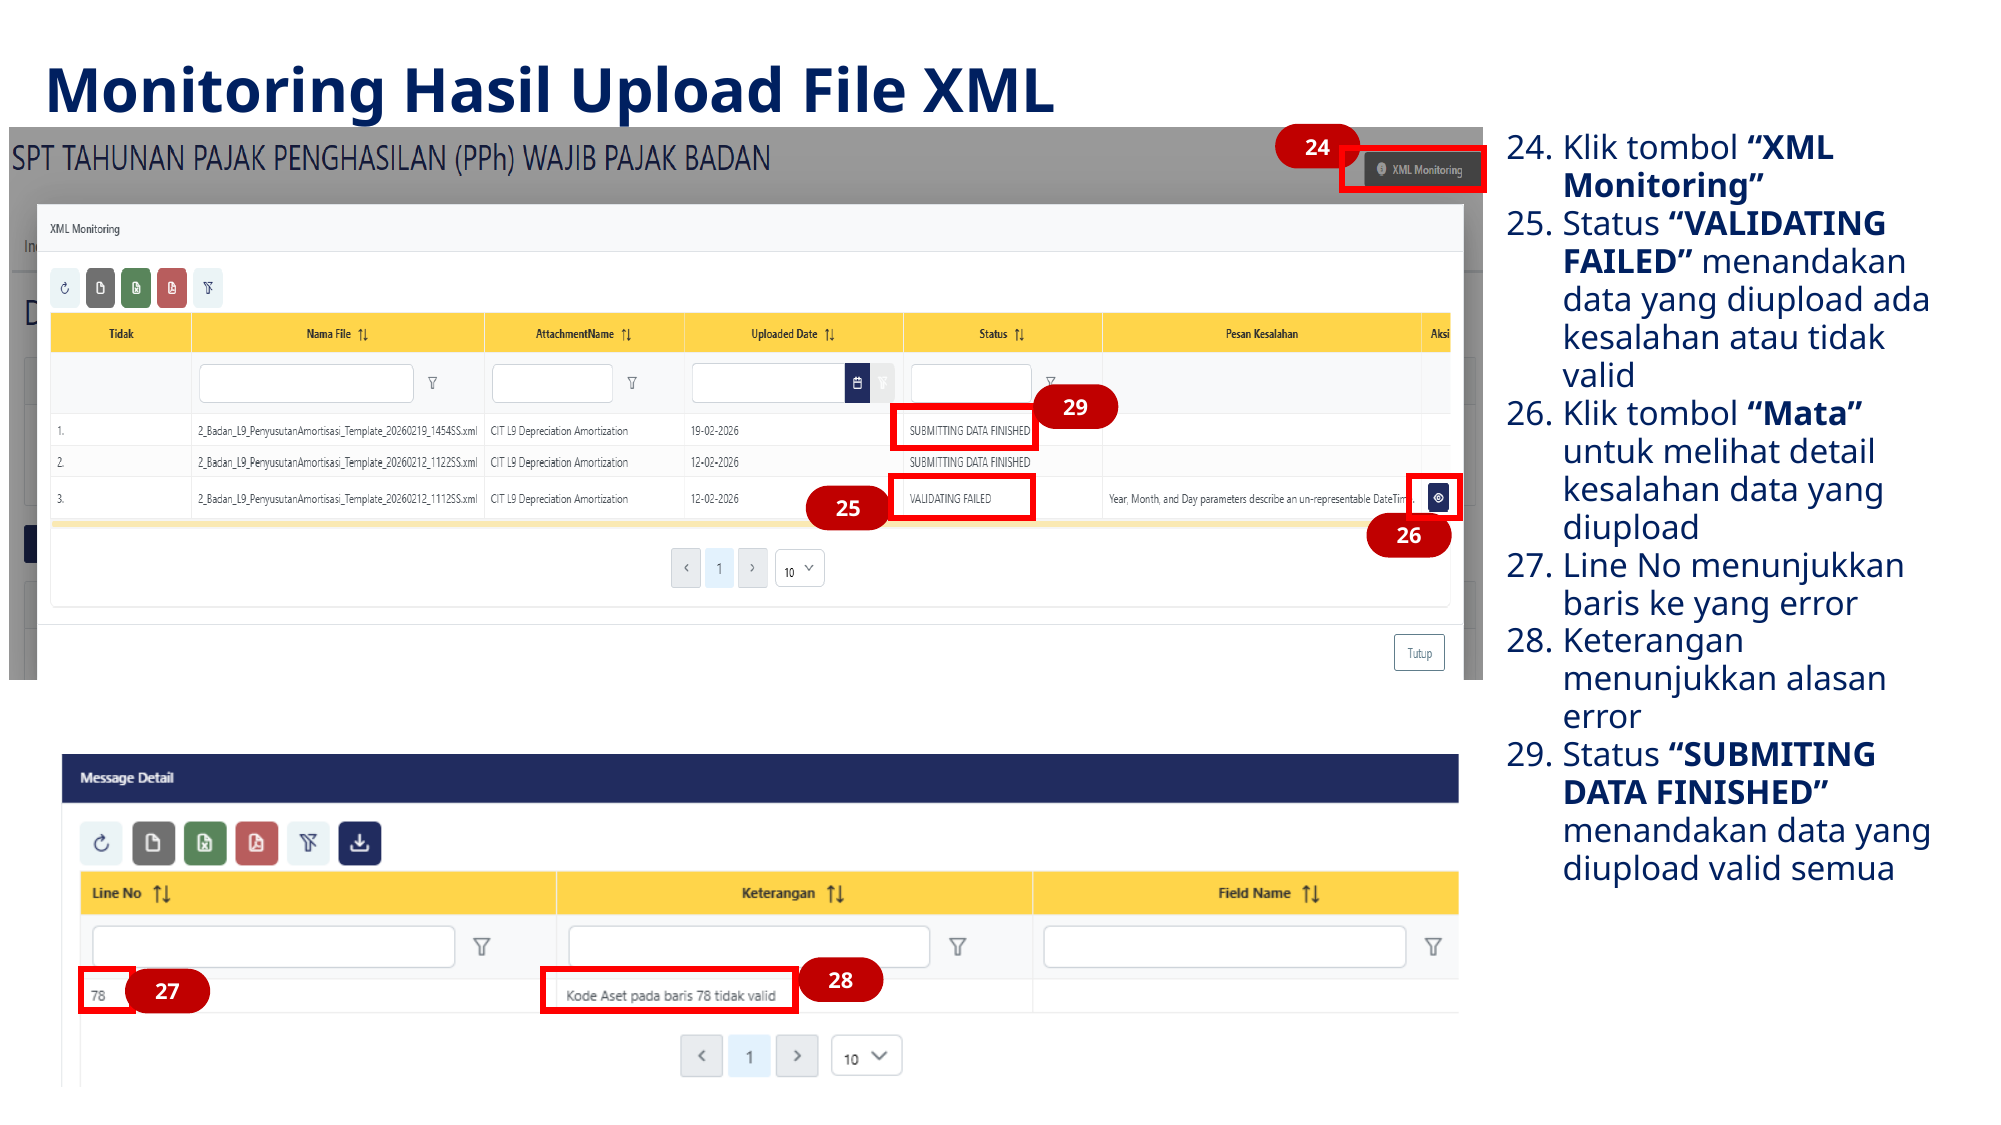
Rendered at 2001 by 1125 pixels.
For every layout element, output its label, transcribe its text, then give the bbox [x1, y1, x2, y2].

text_box Monitoring Hasil Upload File XML [44, 15, 1852, 125]
text_box 24 [1284, 122, 1352, 127]
picture [9, 127, 1483, 681]
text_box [61, 754, 1459, 1087]
text_box Klik tombol “XML Monitoring” Status “VALIDATING FAILED” menandakan data yang diupload ada kesalahan atau tidak valid Klik tombol “Mata” untuk melihat detail kesalahan data yang diupload Line No menunjukkan baris ke yang error Keterangan menunjukkan alasan error Status “SUBMITING DATA FINISHED” menandakan data yang diupload valid semua [1506, 128, 1939, 925]
